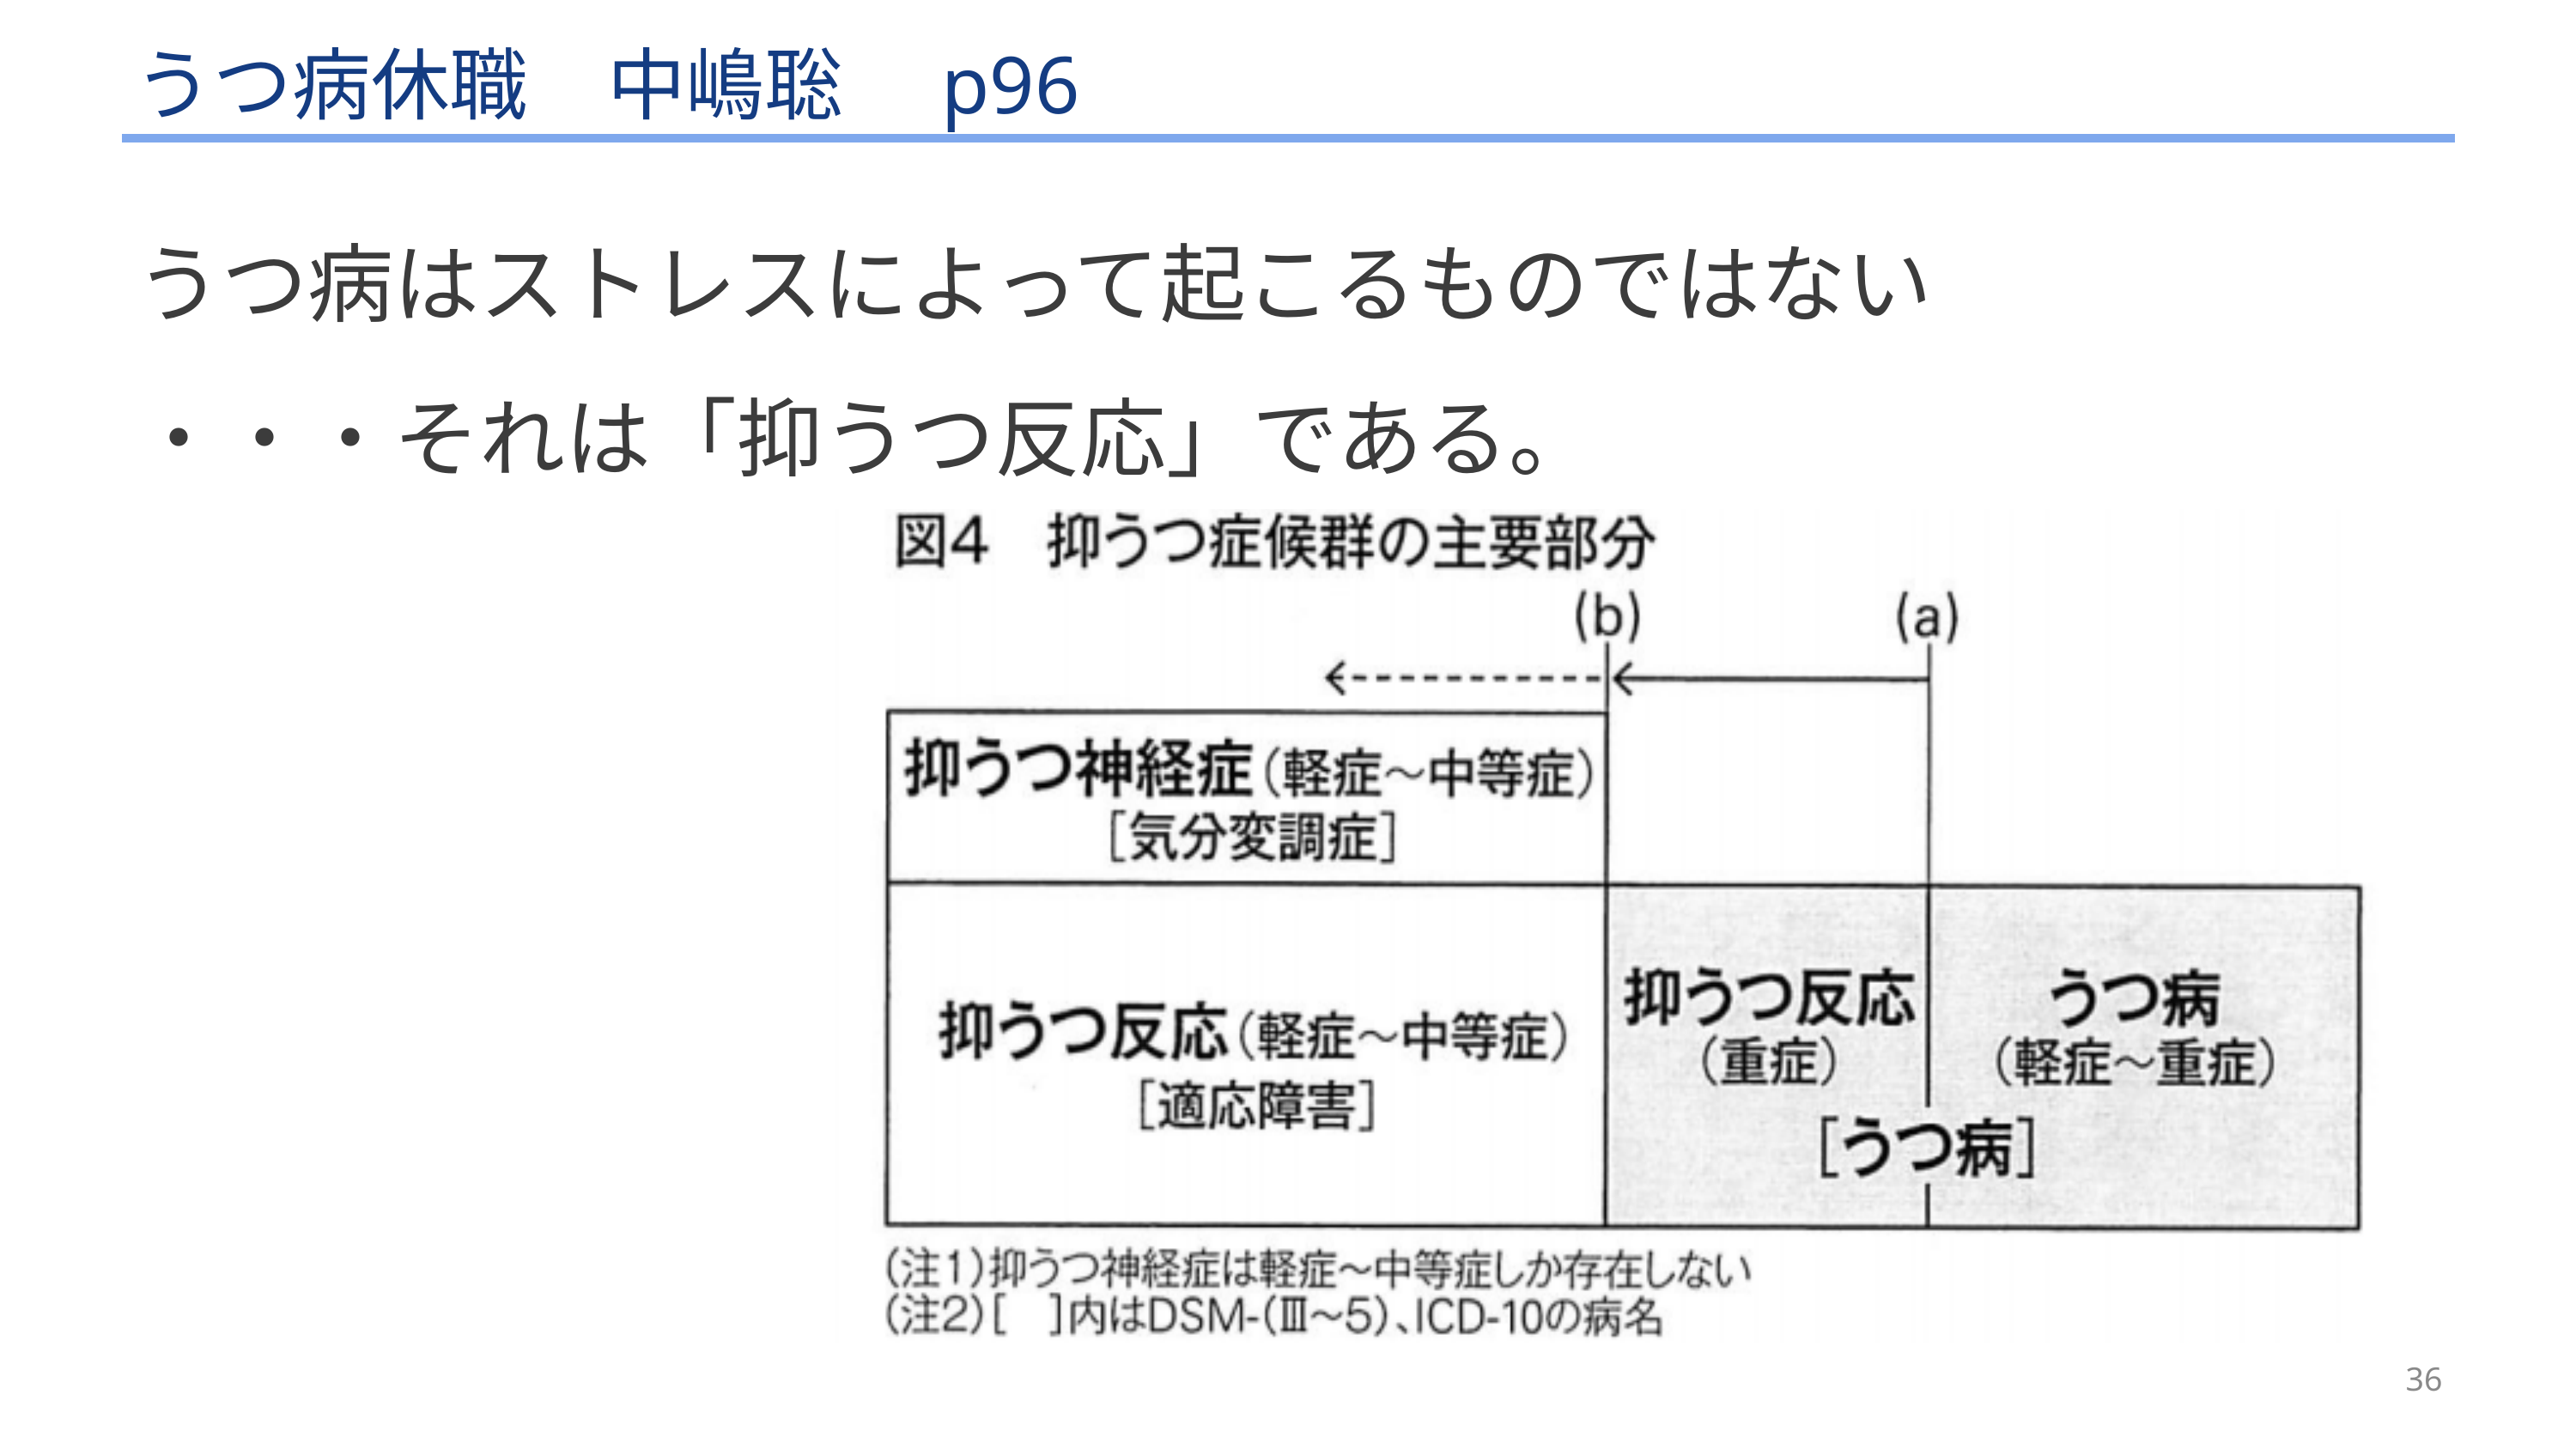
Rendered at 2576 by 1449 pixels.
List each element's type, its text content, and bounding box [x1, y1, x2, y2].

title うつ病休職 中嶋聡 p96 [121, 39, 2454, 139]
slide_number 36 [2337, 1342, 2456, 1420]
picture [833, 509, 2411, 1343]
list うつ病はストレスによって起こるものではない ・・・それは「抑うつ反応」である。 [123, 171, 2456, 1317]
